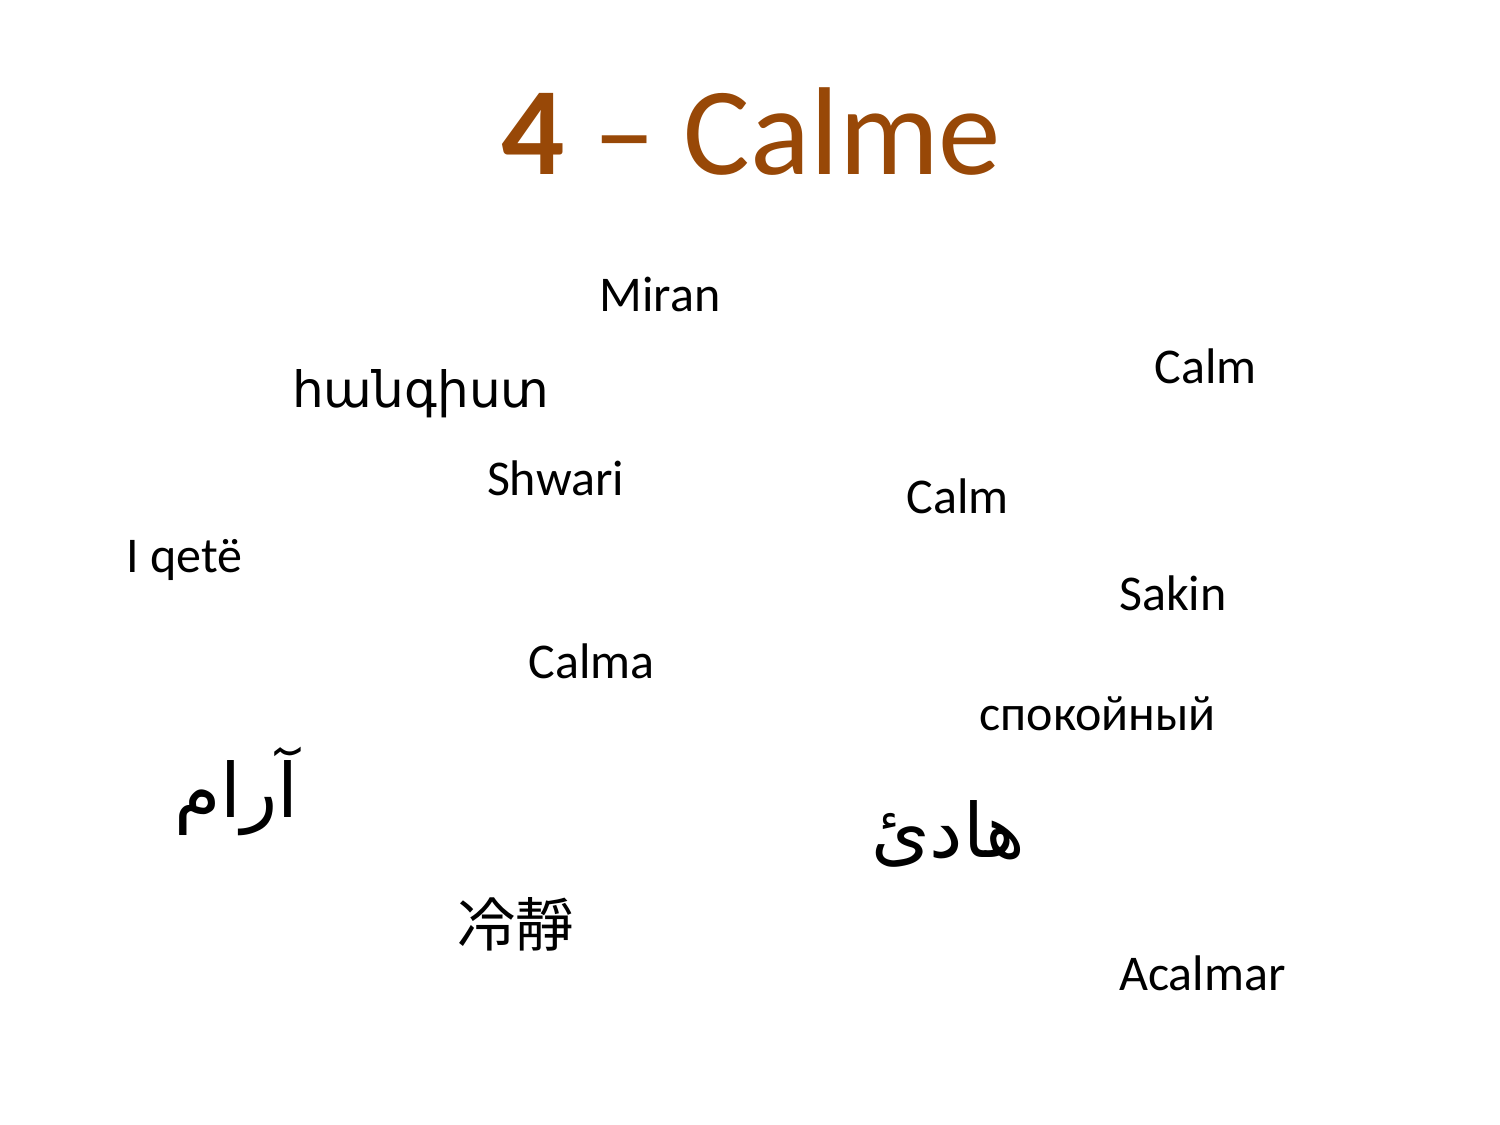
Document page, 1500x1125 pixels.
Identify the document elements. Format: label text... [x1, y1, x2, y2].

text_box спокойный [964, 673, 1244, 748]
title 4 – Calme [76, 42, 1427, 206]
text_box Calm [1139, 326, 1400, 401]
text_box Calma [513, 621, 857, 697]
text_box Calm [891, 456, 1270, 531]
text_box Miran [584, 254, 1034, 329]
text_box Sakin [1104, 553, 1341, 628]
text_box هادئ [856, 775, 1176, 880]
text_box آرام [159, 734, 514, 840]
text_box I qetë [112, 515, 290, 590]
text_box 冷靜 [442, 881, 644, 966]
text_box հանգիստ [277, 349, 668, 425]
text_box Acalmar [1104, 933, 1317, 1009]
text_box Shwari [472, 437, 815, 513]
